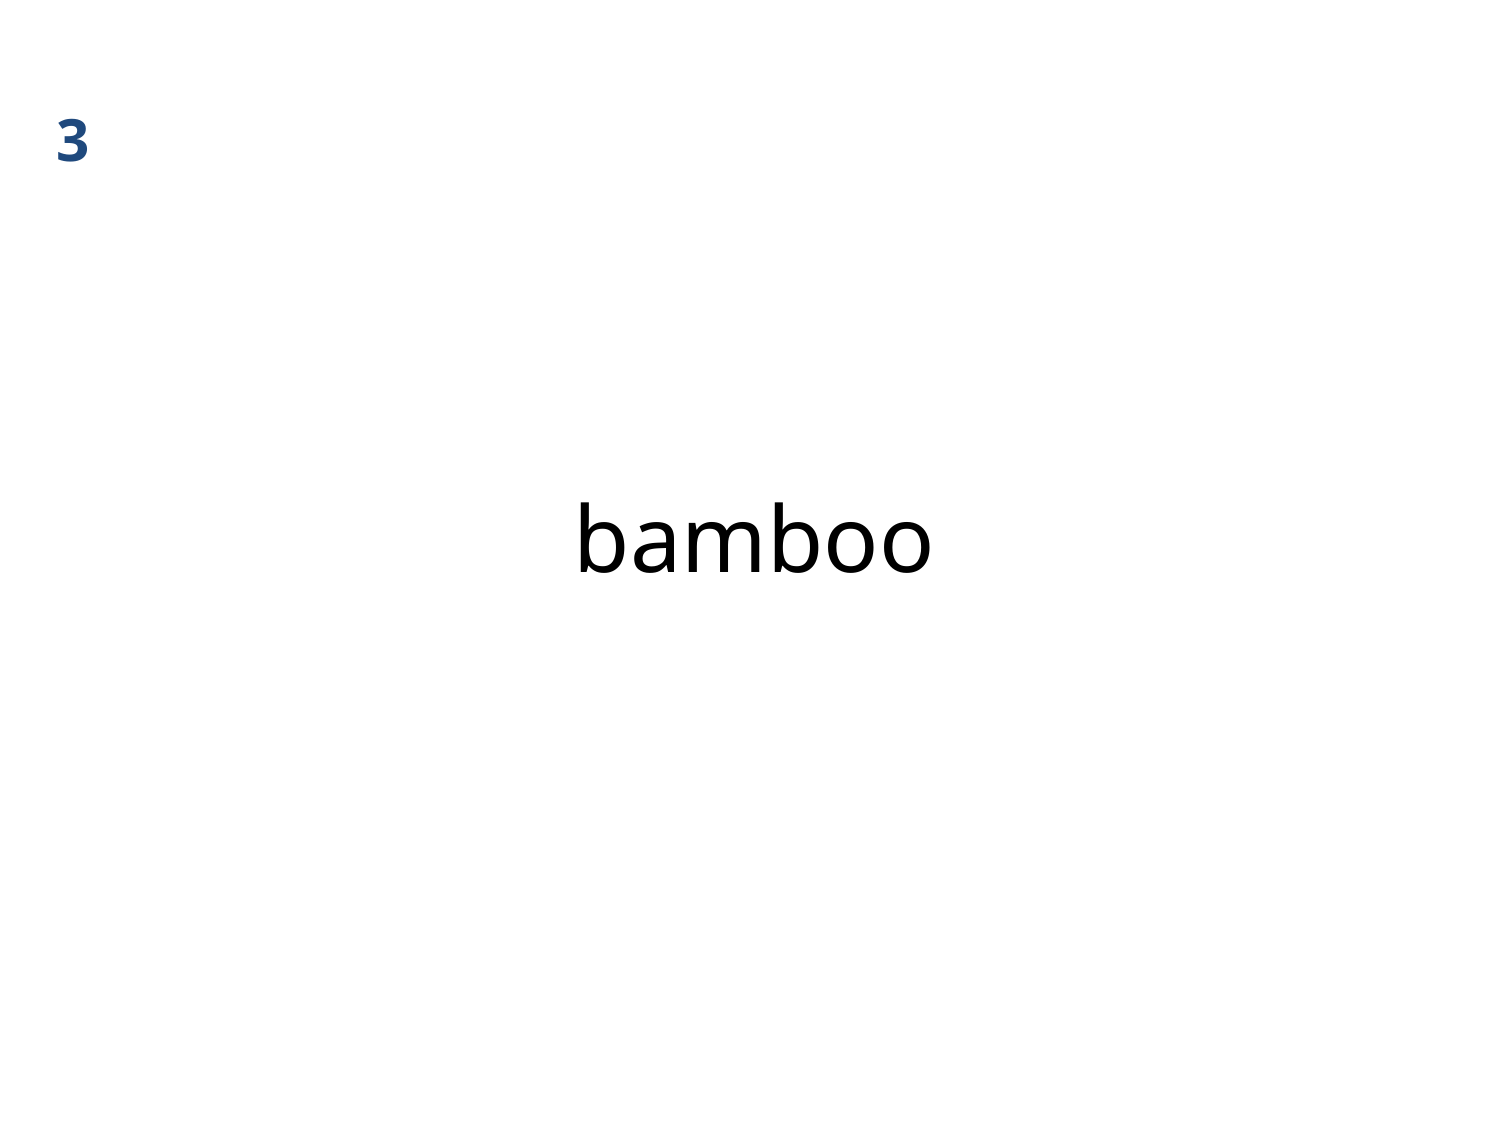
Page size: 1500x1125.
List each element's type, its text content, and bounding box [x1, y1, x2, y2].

text_box 3 [41, 95, 143, 180]
text_box bamboo [303, 473, 1206, 599]
